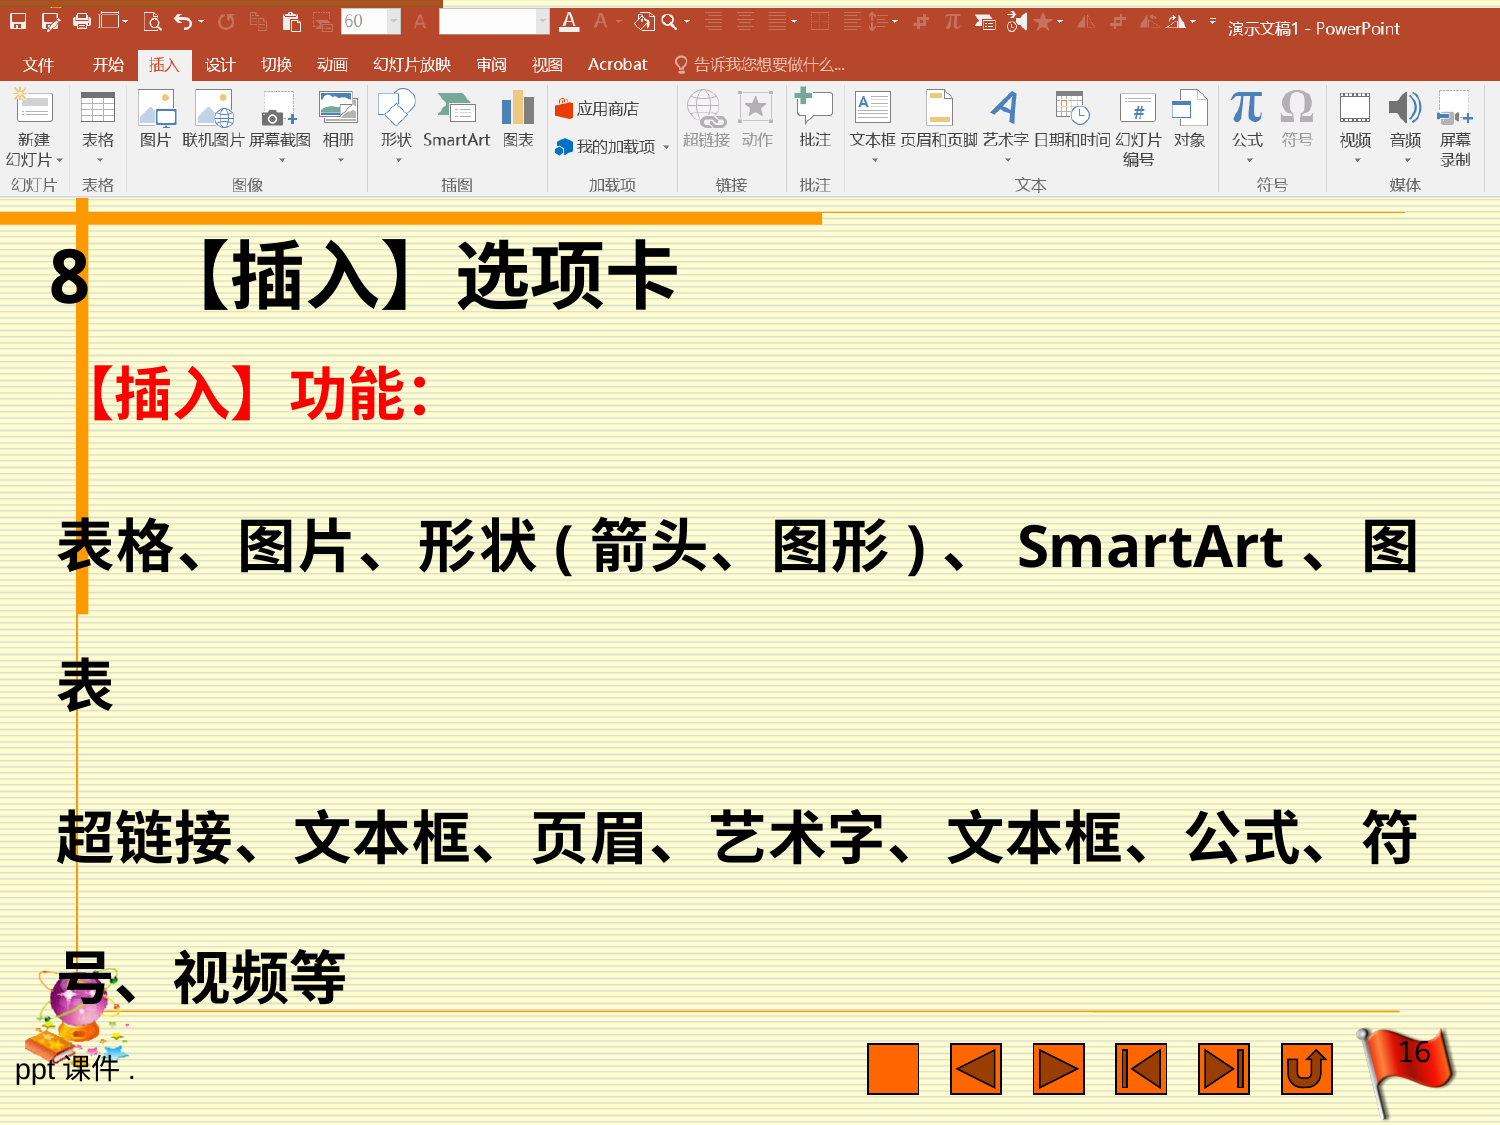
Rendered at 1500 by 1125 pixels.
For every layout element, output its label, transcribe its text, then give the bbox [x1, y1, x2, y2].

slide_number 16 [1345, 1025, 1447, 1104]
picture [0, 0, 1500, 1125]
picture [0, 225, 76, 1042]
list 【插入】功能： 表格、图片、形状(箭头、图形)、SmartArt、图表 超链接、文本框、页眉、艺术字、文本框、公式、符号、视频等 [41, 350, 1436, 1070]
footer ppt课件. [0, 1042, 475, 1103]
title 8 【插入】选项卡 [32, 219, 1468, 327]
